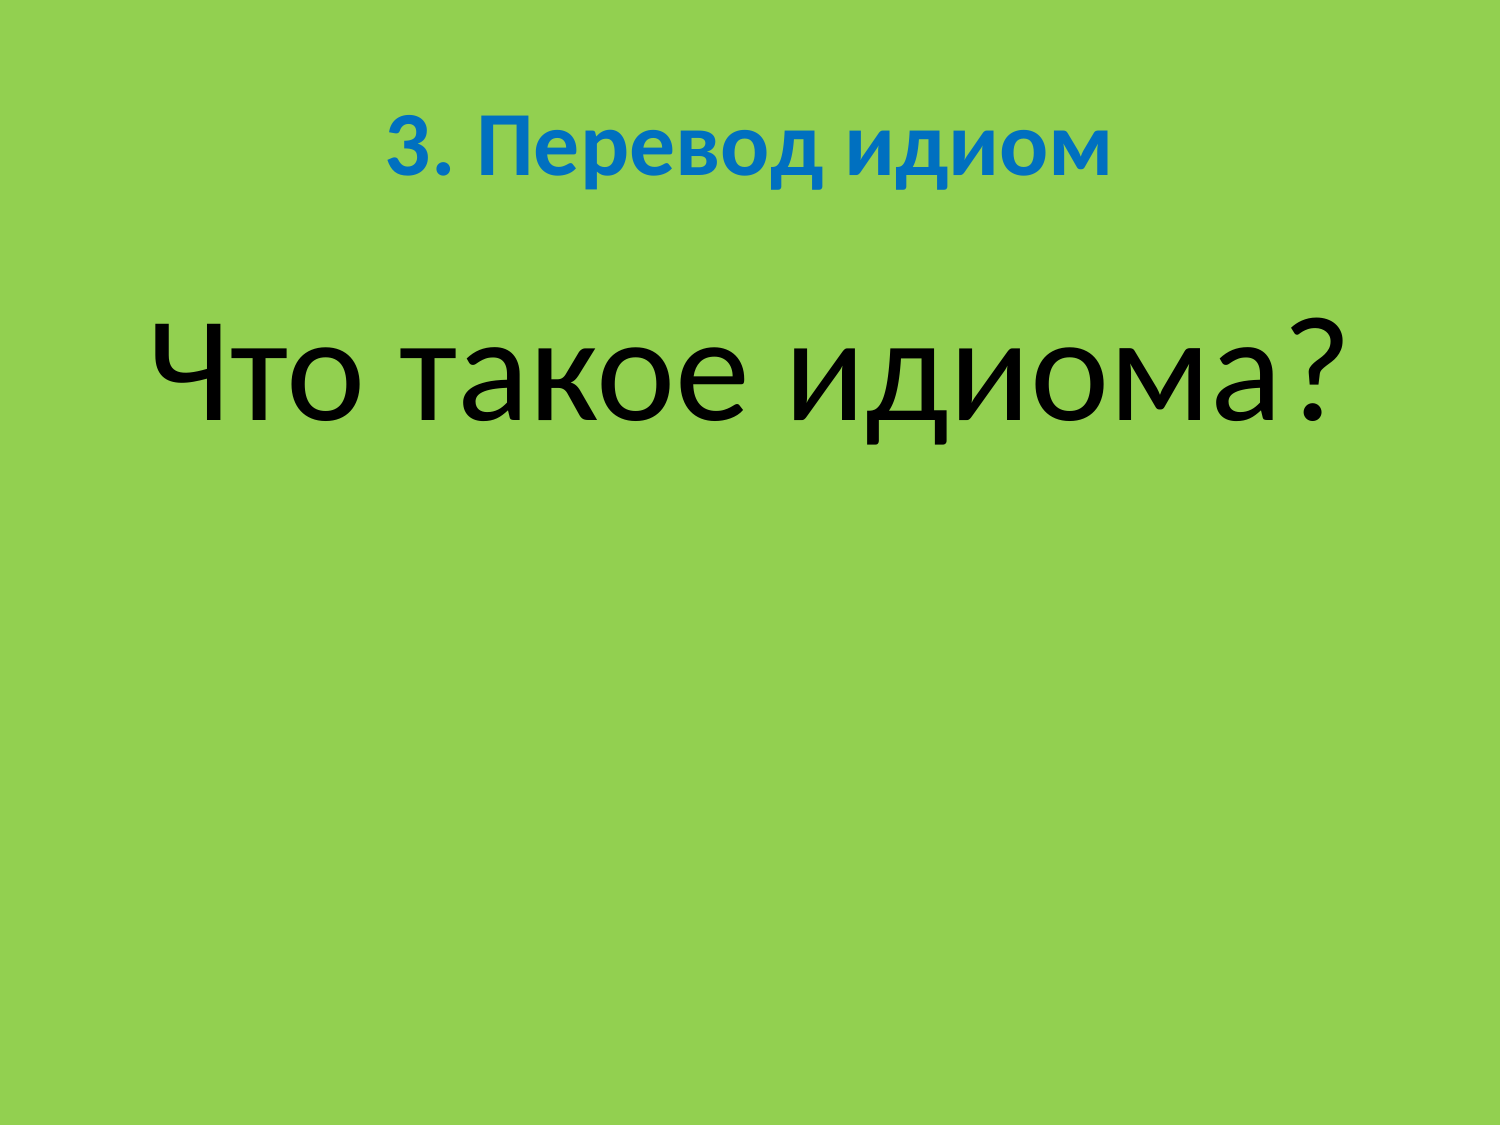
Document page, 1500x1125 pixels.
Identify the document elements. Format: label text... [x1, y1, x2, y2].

list Что такое идиома? [75, 262, 1425, 1005]
title 3. Перевод идиом [75, 45, 1425, 233]
